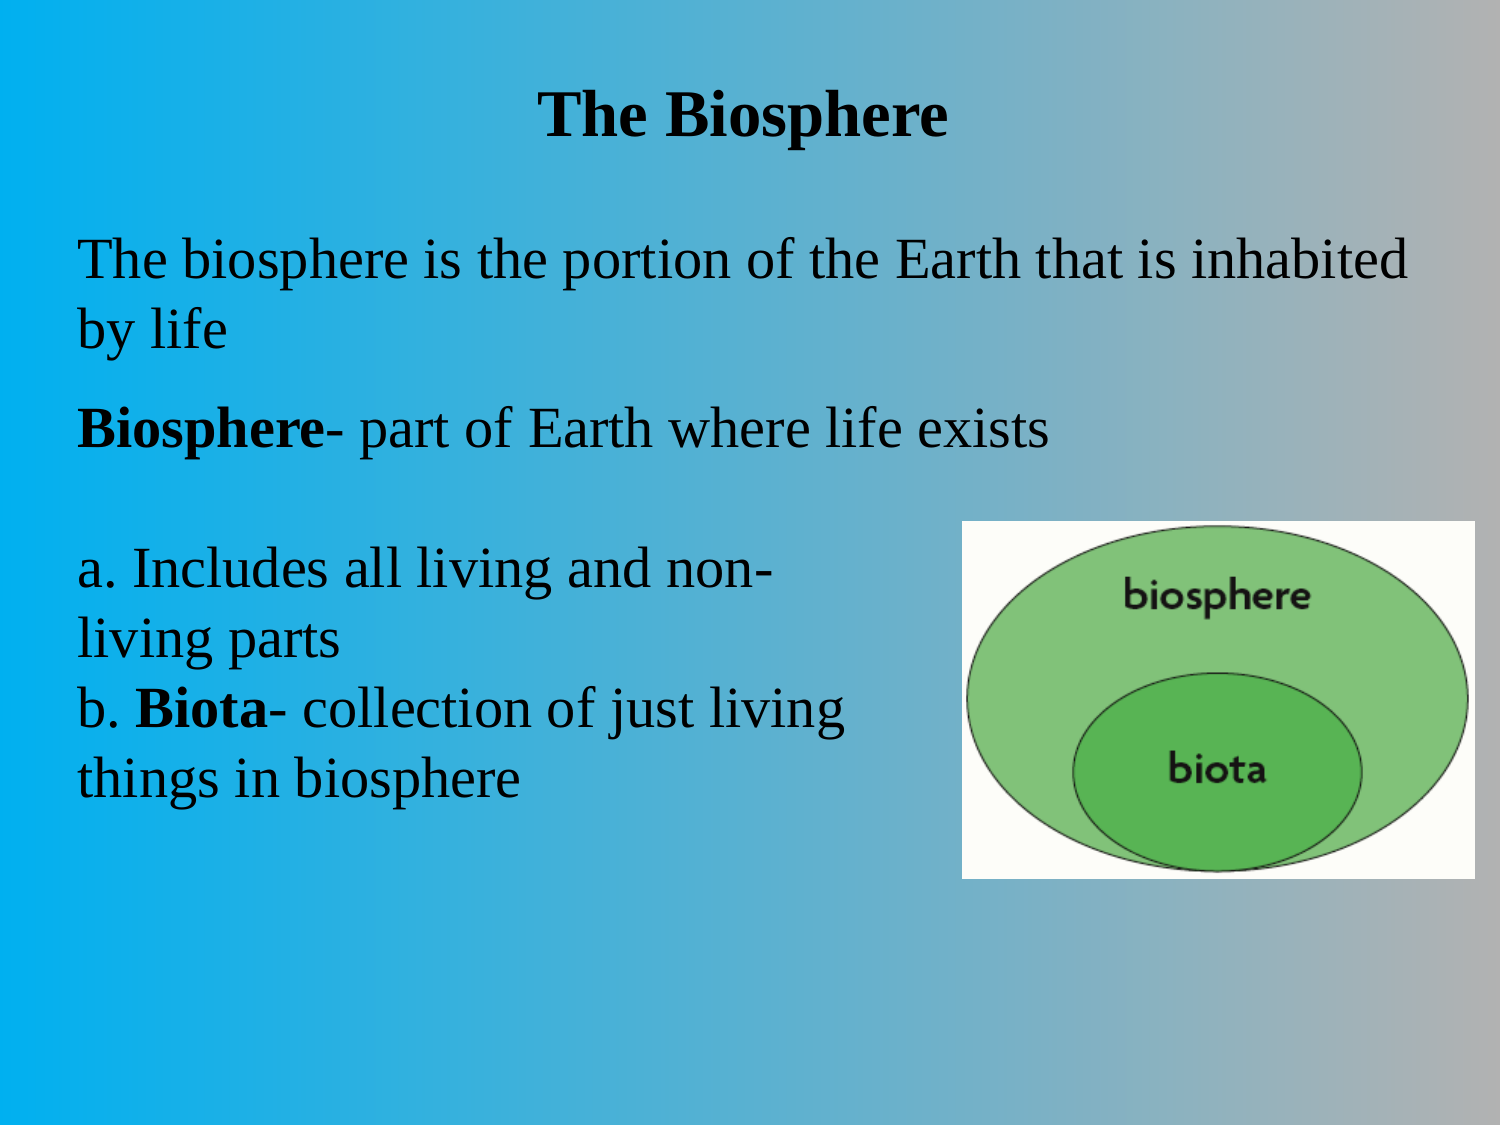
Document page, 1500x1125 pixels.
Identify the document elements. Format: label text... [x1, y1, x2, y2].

picture [962, 521, 1476, 879]
text_box a. Includes all living and non-living parts b. Biota- collection of just living things in biosphere [62, 521, 925, 817]
text_box The Biosphere The biosphere is the portion of the Earth that is inhabited by life Biosphere- part of Earth where life exists [62, 62, 1425, 467]
